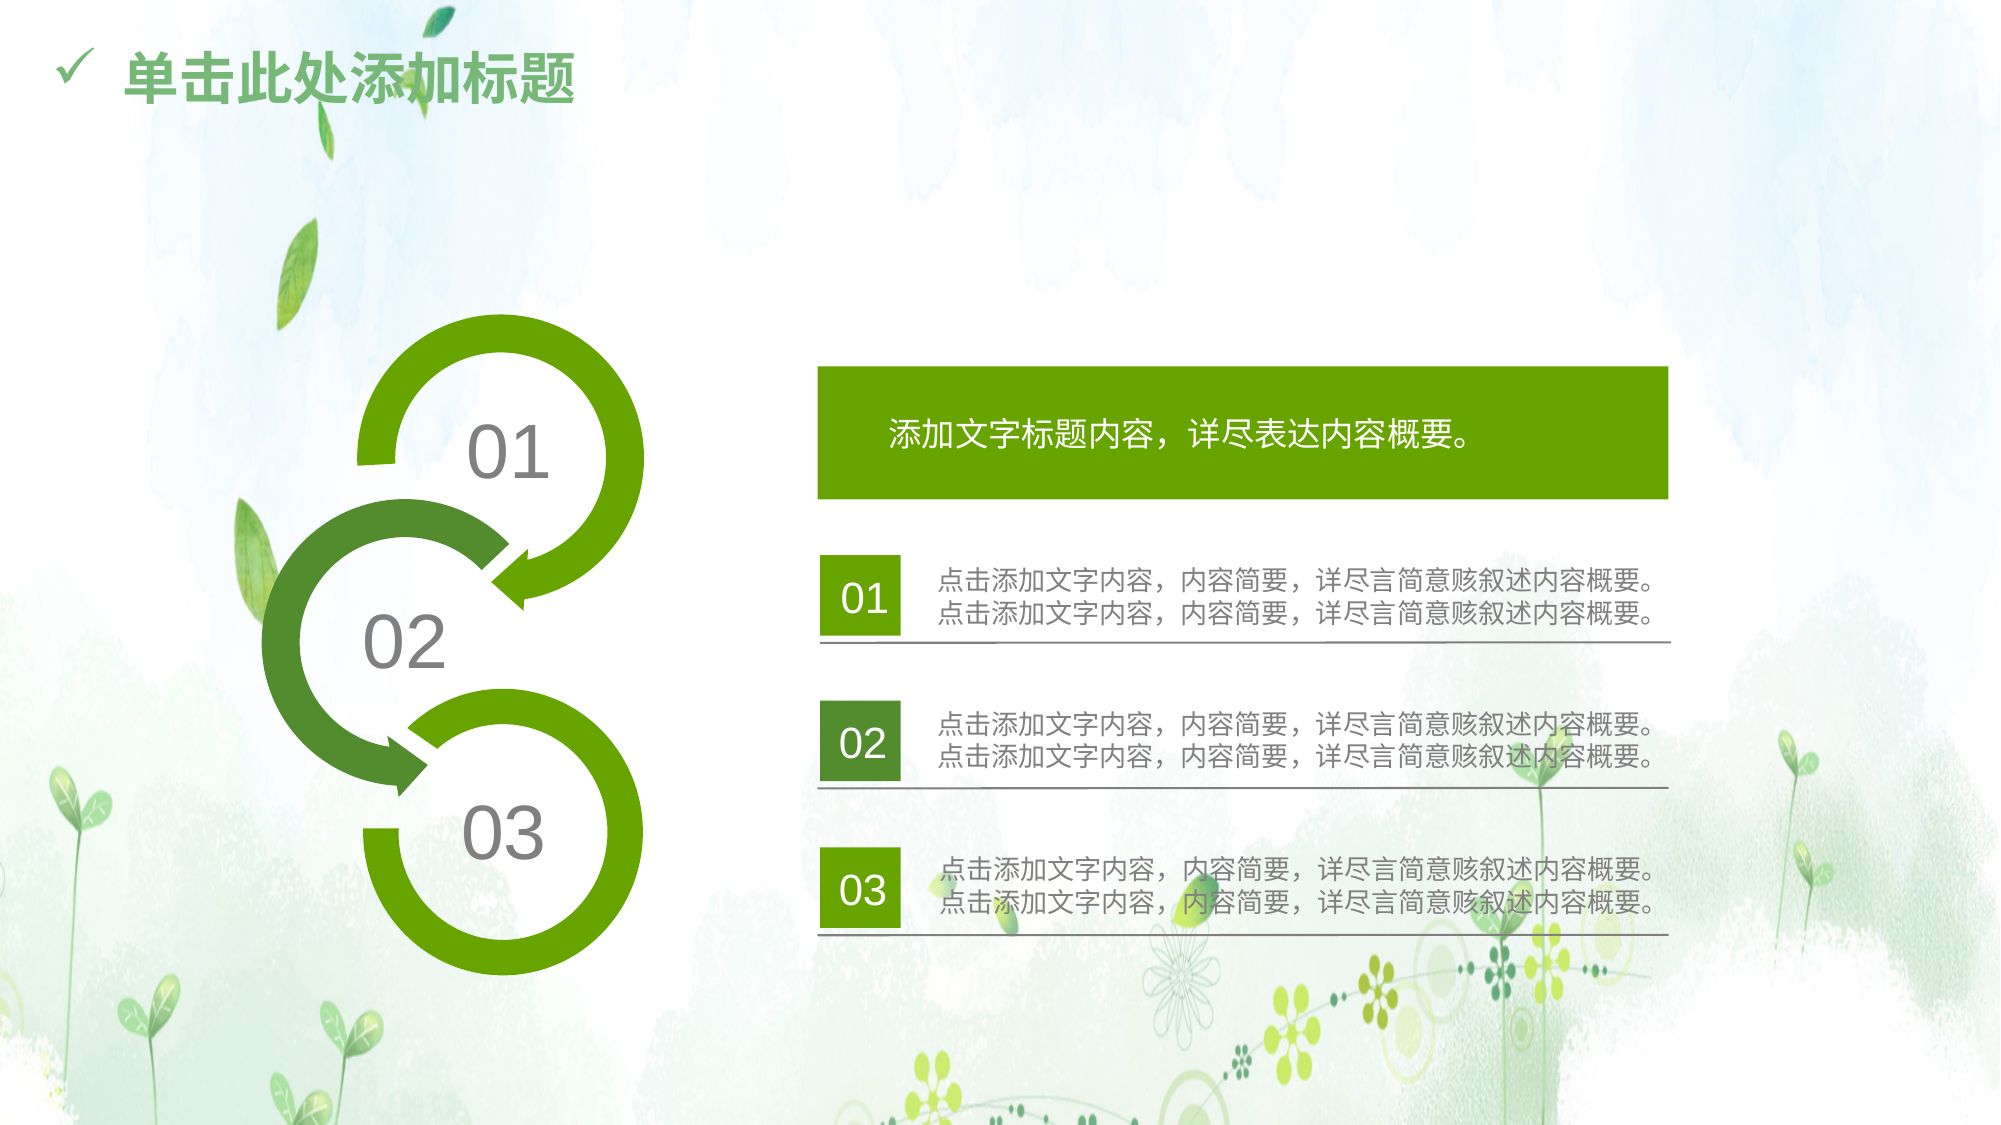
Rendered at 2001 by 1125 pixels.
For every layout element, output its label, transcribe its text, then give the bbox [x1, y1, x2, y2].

text_box [819, 846, 902, 851]
text_box 点击添加文字内容，内容简要，详尽言简意赅叙述内容概要。 点击添加文字内容，内容简要，详尽言简意赅叙述内容概要。 [917, 553, 1687, 639]
text_box [819, 700, 902, 705]
text_box 03 [441, 772, 567, 885]
text_box 01 [446, 391, 573, 505]
text_box [819, 925, 902, 929]
text_box 03 [818, 851, 908, 925]
text_box [362, 687, 644, 977]
text_box 添加文字标题内容，详尽表达内容概要。 [868, 402, 1508, 463]
text_box [819, 554, 902, 637]
text_box [260, 498, 511, 800]
text_box [819, 778, 902, 782]
text_box 点击添加文字内容，内容简要，详尽言简意赅叙述内容概要。 点击添加文字内容，内容简要，详尽言简意赅叙述内容概要。 [919, 842, 1689, 928]
title 单击此处添加标题 [36, 43, 1762, 120]
text_box 02 [342, 581, 469, 694]
text_box 01 [820, 559, 910, 632]
text_box [356, 313, 646, 613]
picture [0, 0, 2001, 1125]
text_box [816, 365, 1669, 501]
text_box 02 [818, 705, 908, 778]
text_box 点击添加文字内容，内容简要，详尽言简意赅叙述内容概要。 点击添加文字内容，内容简要，详尽言简意赅叙述内容概要。 [917, 697, 1687, 783]
